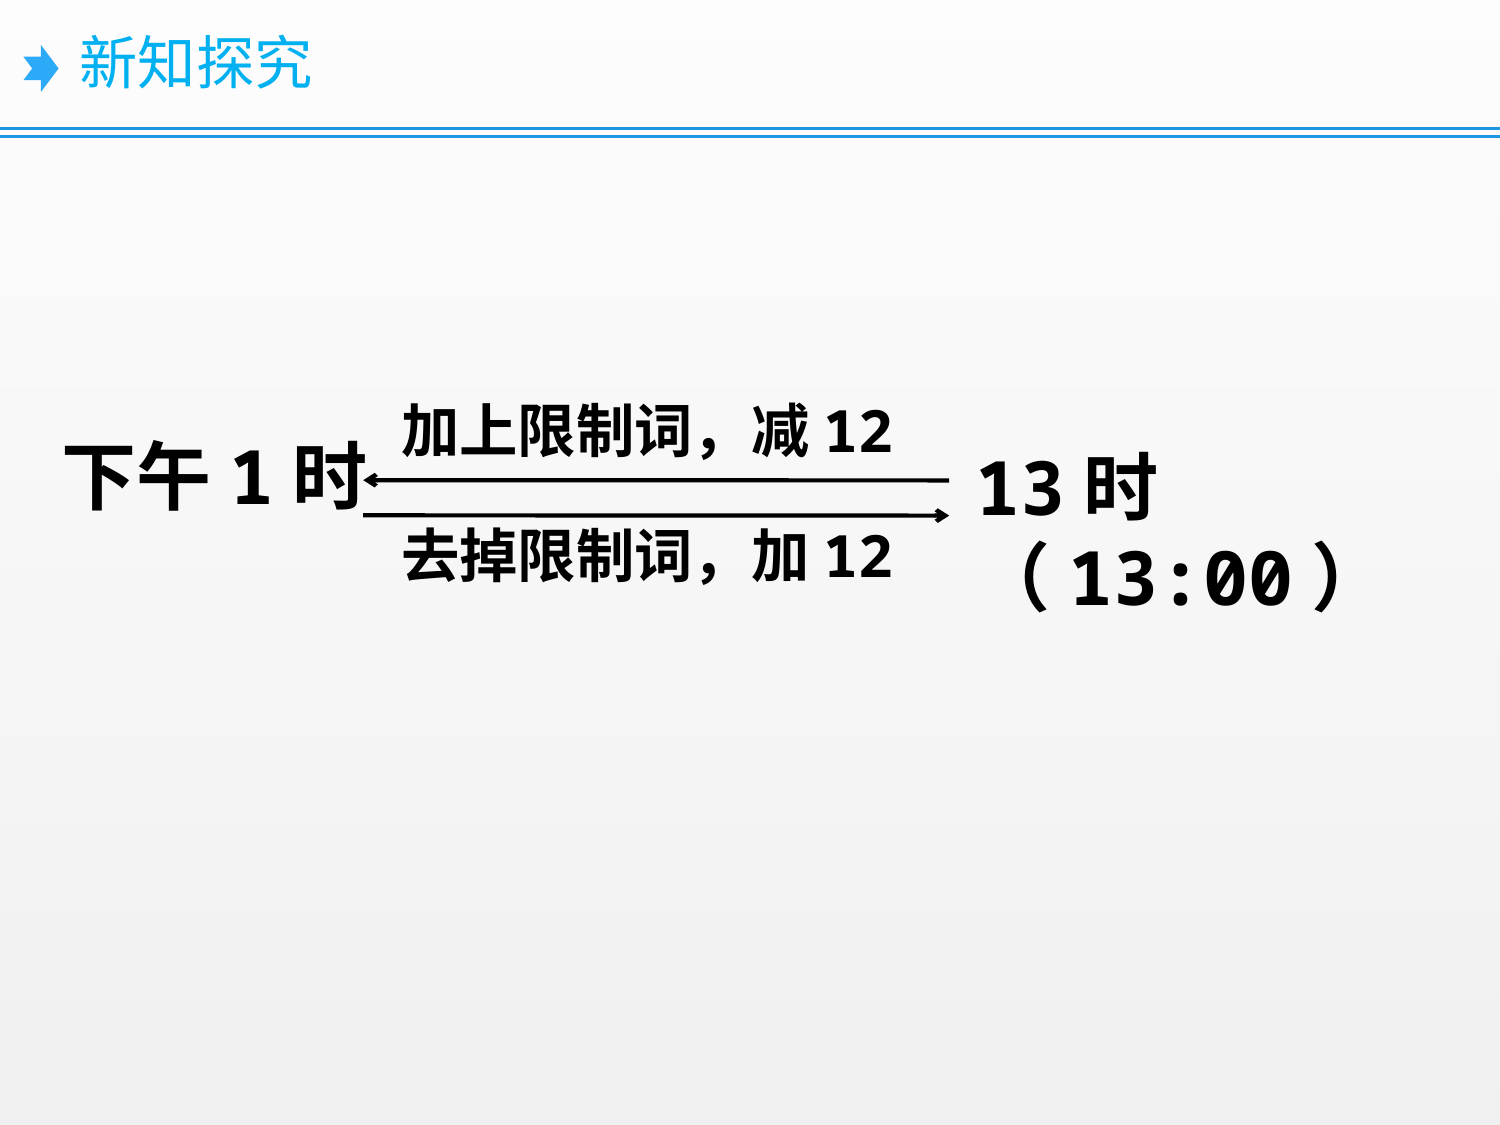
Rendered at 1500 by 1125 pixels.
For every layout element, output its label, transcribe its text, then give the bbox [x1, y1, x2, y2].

text_box 13时（13:00） [960, 433, 1500, 629]
text_box 加上限制词，减12 [386, 386, 1078, 472]
text_box 去掉限制词，加12 [386, 511, 1078, 597]
text_box 下午1时 [46, 421, 411, 527]
